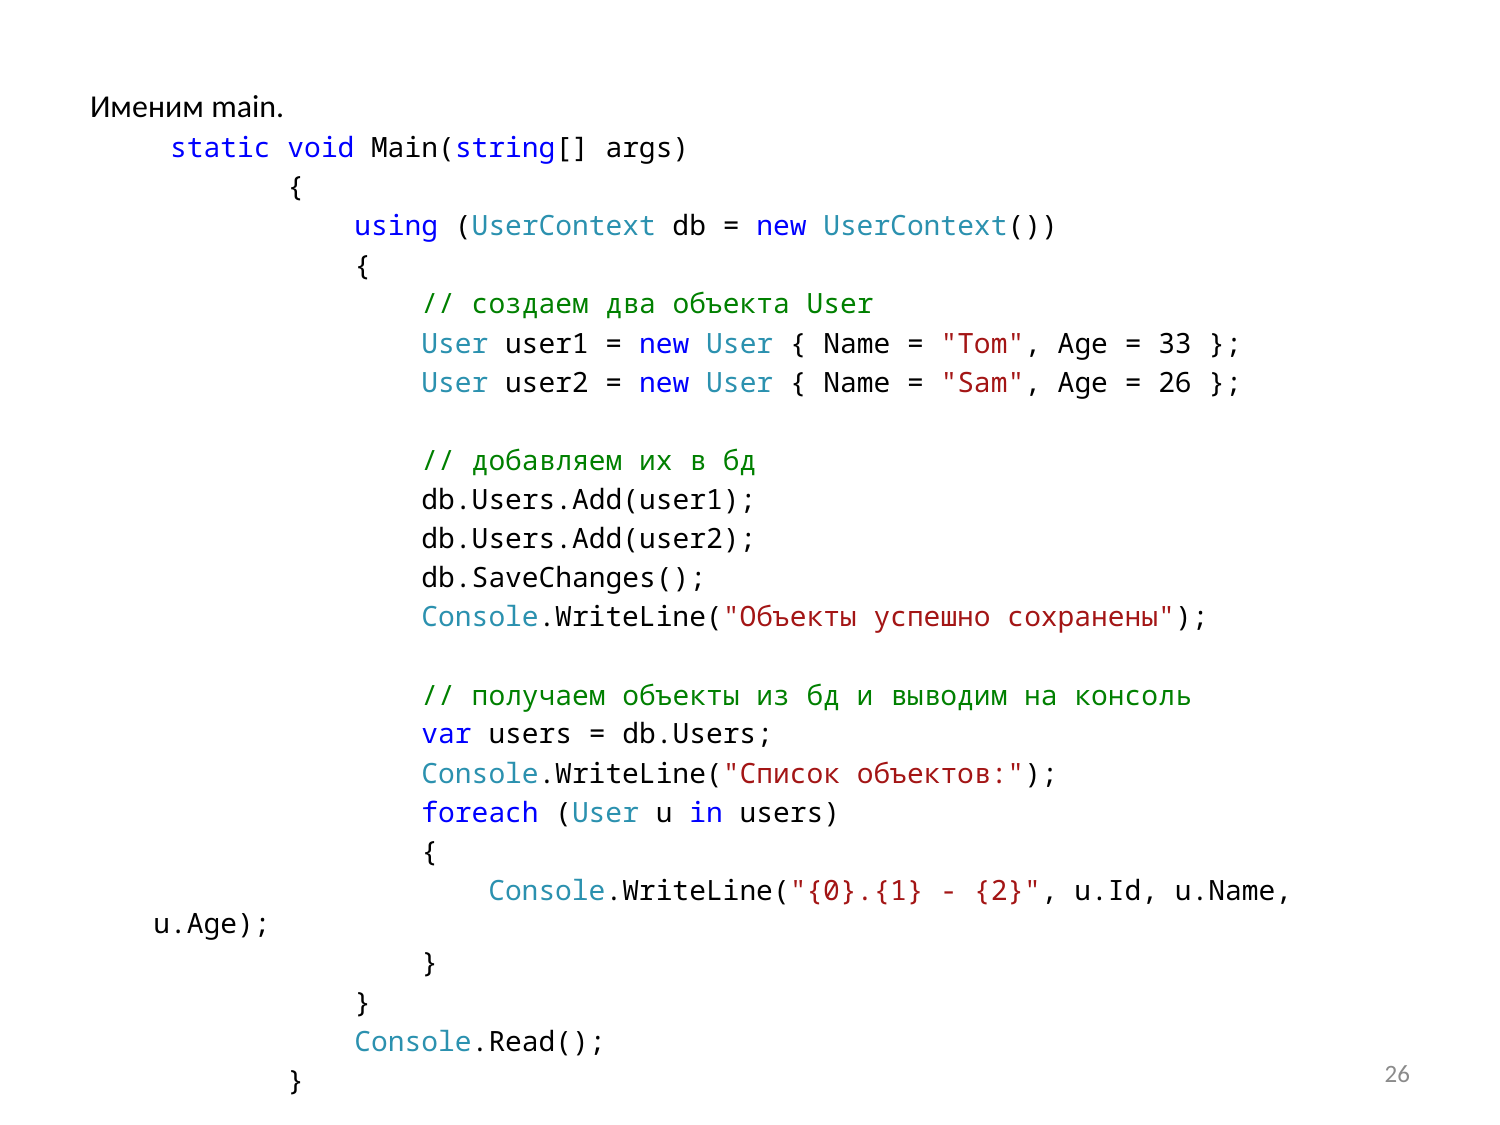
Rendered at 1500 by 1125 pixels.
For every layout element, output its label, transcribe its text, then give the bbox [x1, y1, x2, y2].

slide_number 26 [1074, 1042, 1425, 1103]
list Именим main. static void Main(string[] args) { using (UserContext db = new UserContext()) { // создаем два объекта User User user1 = new User { Name = "Tom", Age = 33 }; User user2 = new User { Name = "Sam", Age = 26 }; // добавляем их в бд db.Users.Add(user1); db.Users.Add(user2); db.SaveChanges(); Console.WriteLine("Объекты успешно сохранены"); // получаем объекты из бд и выводим на консоль var users = db.Users; Console.WriteLine("Список объектов:"); foreach (User u in users) { Console.WriteLine("{0}.{1} - {2}", u.Id, u.Name, u.Age); } } Console.Read(); } [75, 78, 1425, 1106]
